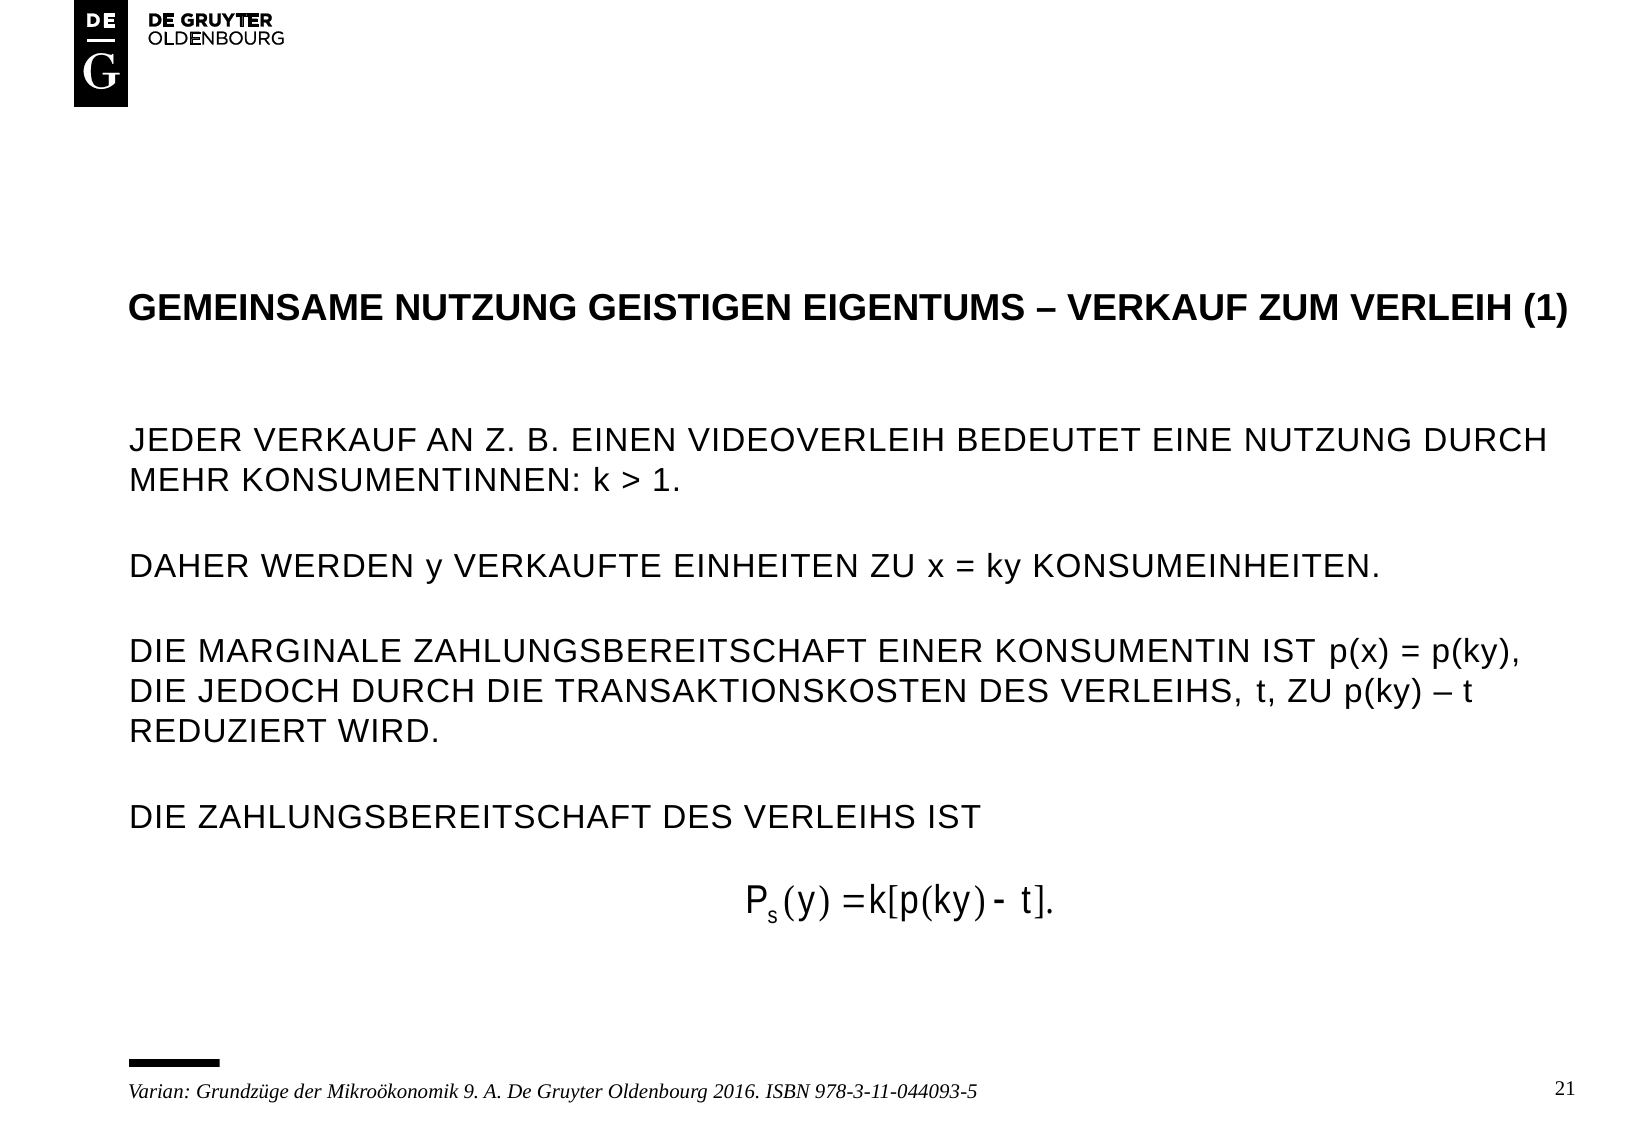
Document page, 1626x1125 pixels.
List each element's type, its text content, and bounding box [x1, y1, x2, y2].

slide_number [128, 1077, 1539, 1108]
list JEDER VERKAUF AN Z. B. EINEN VIDEOVERLEIH BEDEUTET EINE NUTZUNG DURCH MEHR KONSUMENTINNEN: k > 1. Daher werden y verkaufte einheiten zu x = ky konsumeinheiten. Die marginale zahlungsbereitschaft einer konsumentin ist p(x) = p(ky), die jedoch durch die transaktionskosten des verleihs, t, zu p(ky) – t reduziert wird. Die zahlungsbereitschaft des verleihs ist [129, 378, 1556, 1018]
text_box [741, 873, 1060, 932]
title Gemeinsame nutzung geistigen eigentums – VERKAUF ZUM VERLEIH (1) [127, 282, 1614, 349]
slide_number 21 [1554, 1074, 1614, 1104]
